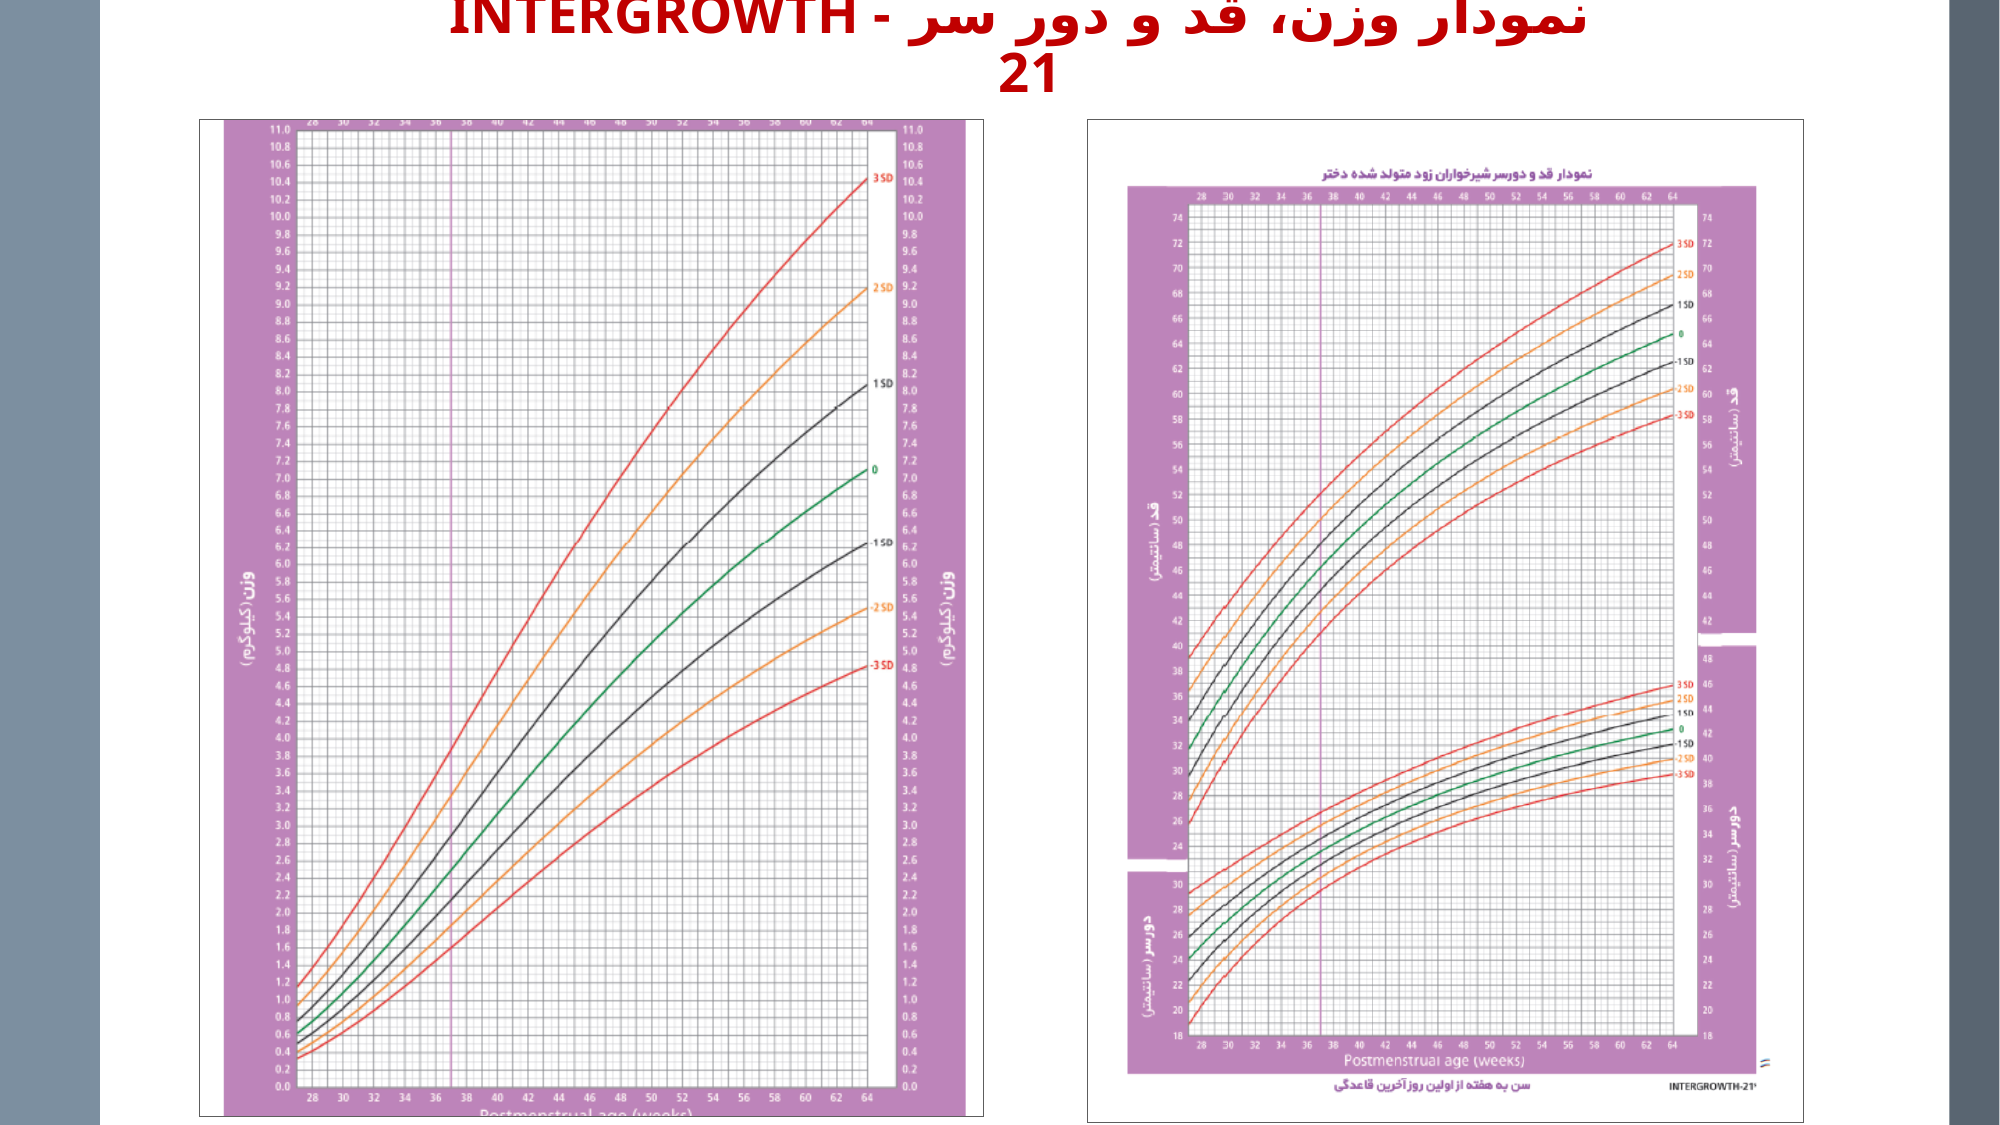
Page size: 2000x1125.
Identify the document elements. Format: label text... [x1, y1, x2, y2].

picture [92, 120, 1947, 1122]
title نمودار وزن، قد و دور سر INTERGROWTH -21 [412, 0, 1629, 113]
